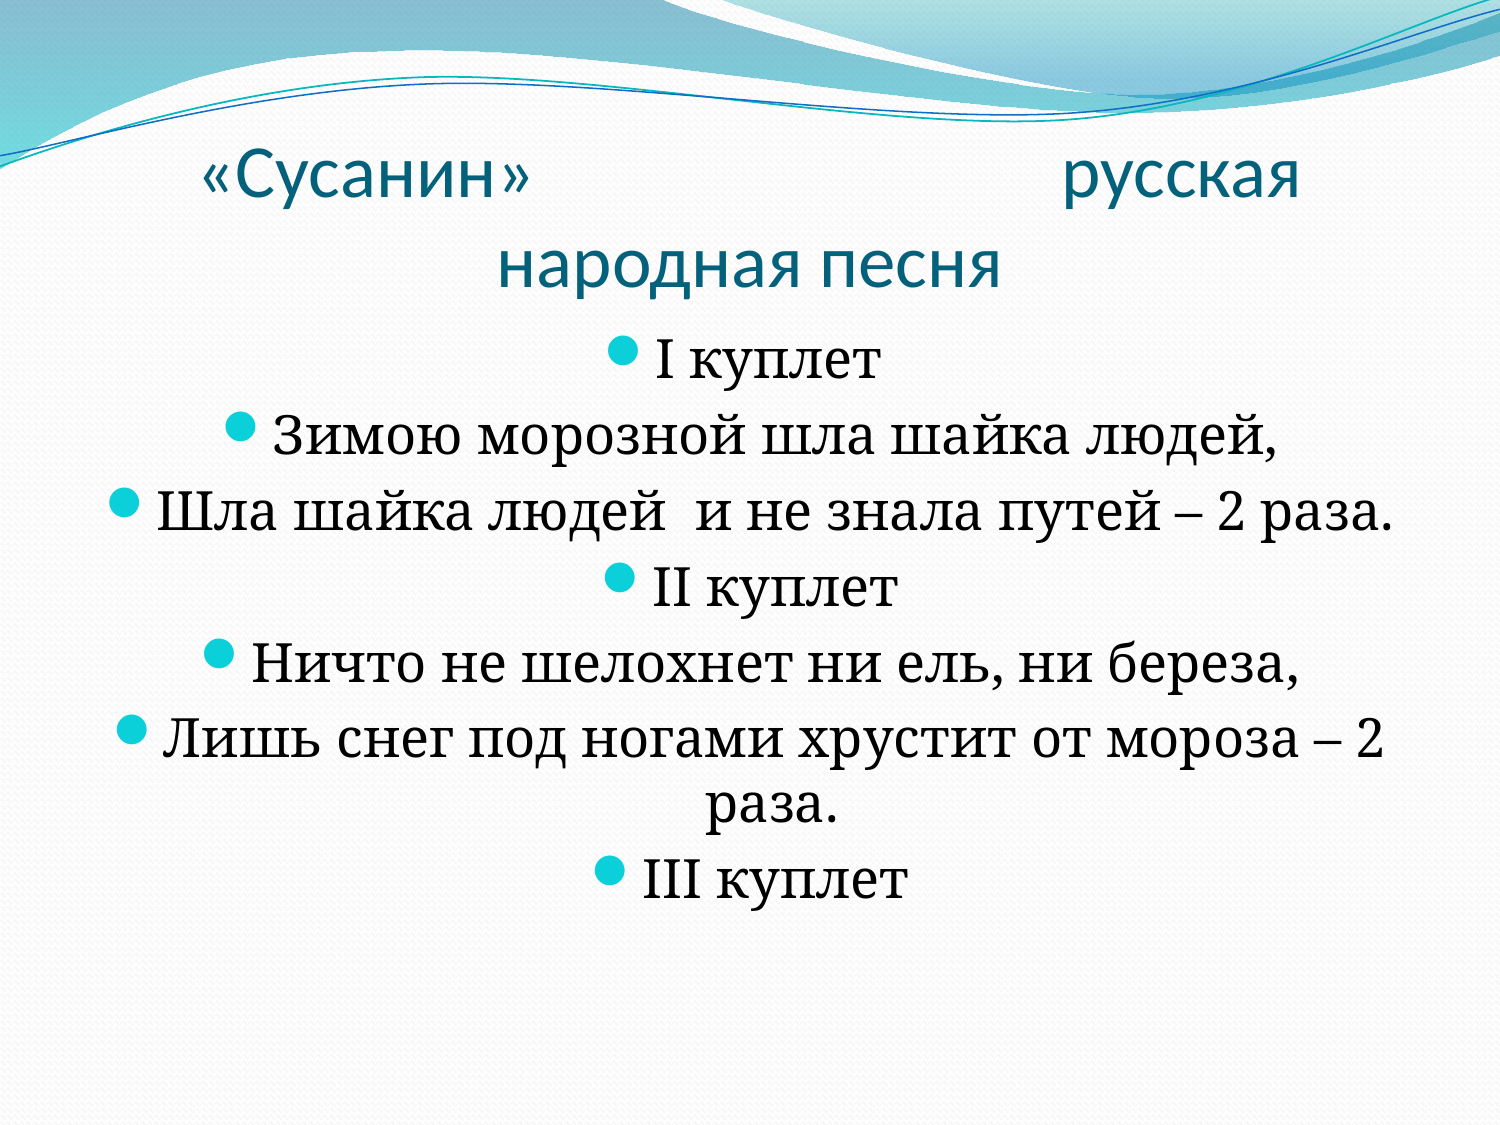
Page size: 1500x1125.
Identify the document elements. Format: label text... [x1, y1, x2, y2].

title «Сусанин» русская народная песня [75, 115, 1425, 303]
list I куплет Зимою морозной шла шайка людей, Шла шайка людей и не знала путей – 2 раза. II куплет Ничто не шелохнет ни ель, ни береза, Лишь снег под ногами хрустит от мороза – 2 раза. III куплет [75, 317, 1425, 1038]
